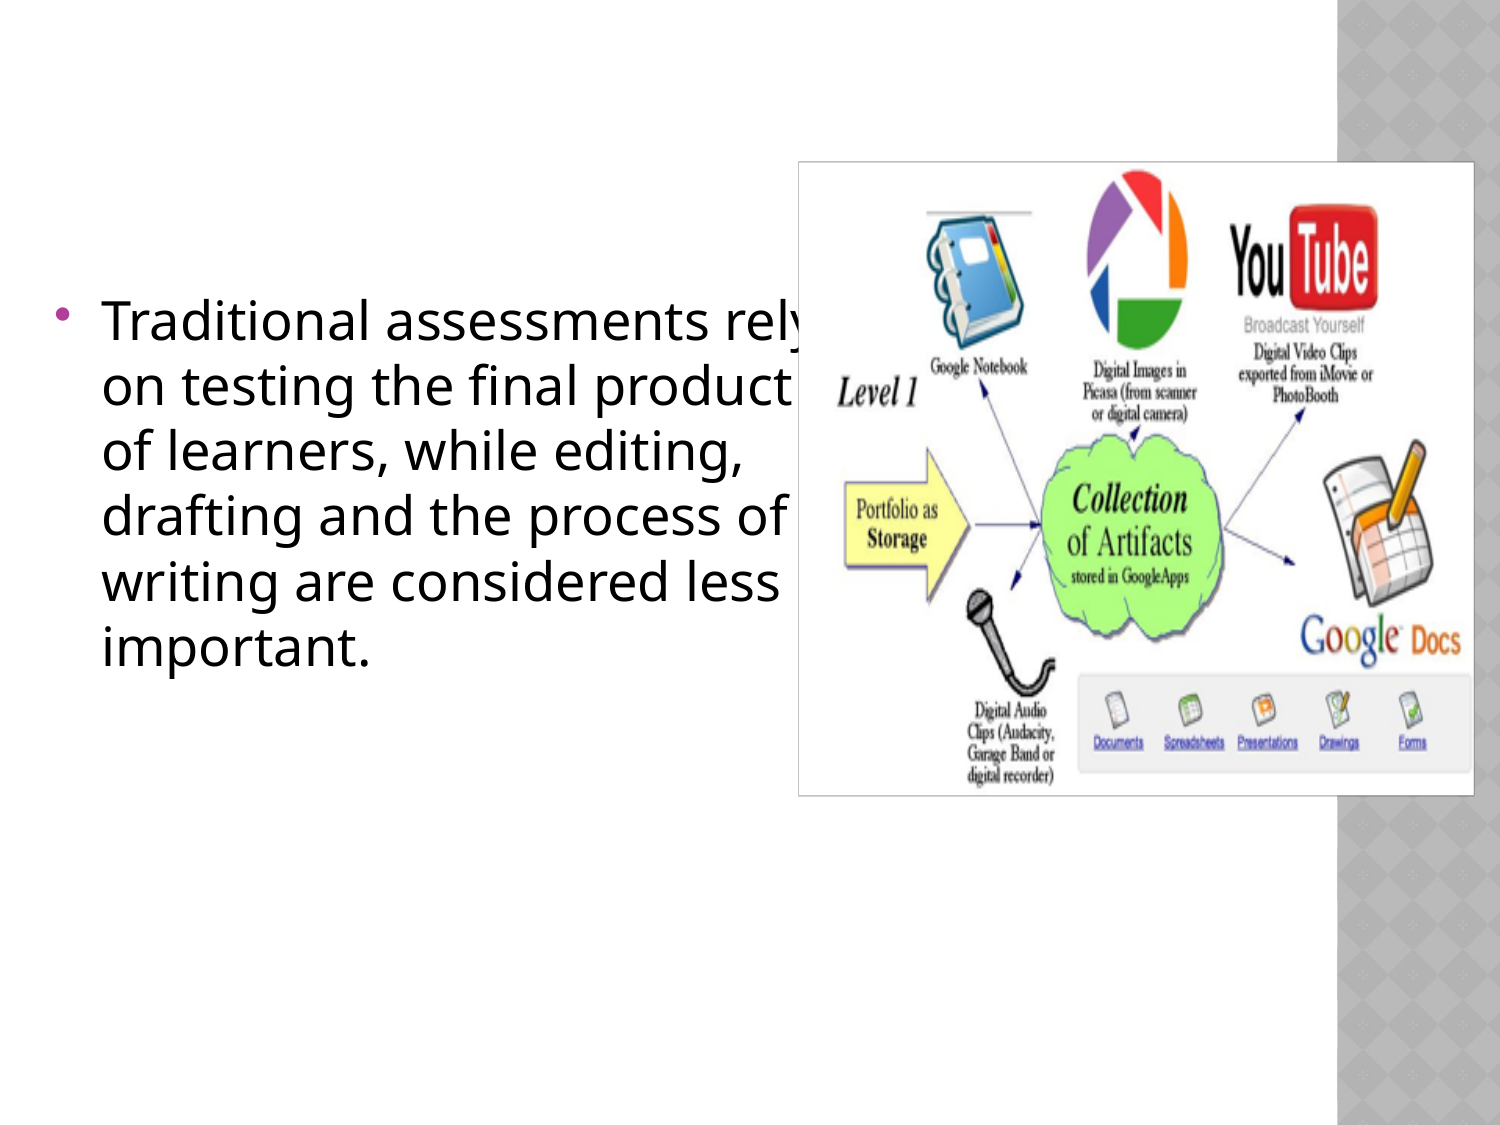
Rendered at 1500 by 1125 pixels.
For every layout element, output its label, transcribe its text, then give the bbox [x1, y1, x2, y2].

picture [796, 160, 1476, 800]
list Traditional assessments rely on testing the final product of learners, while editing, drafting and the process of writing are considered less important. [41, 278, 847, 1003]
